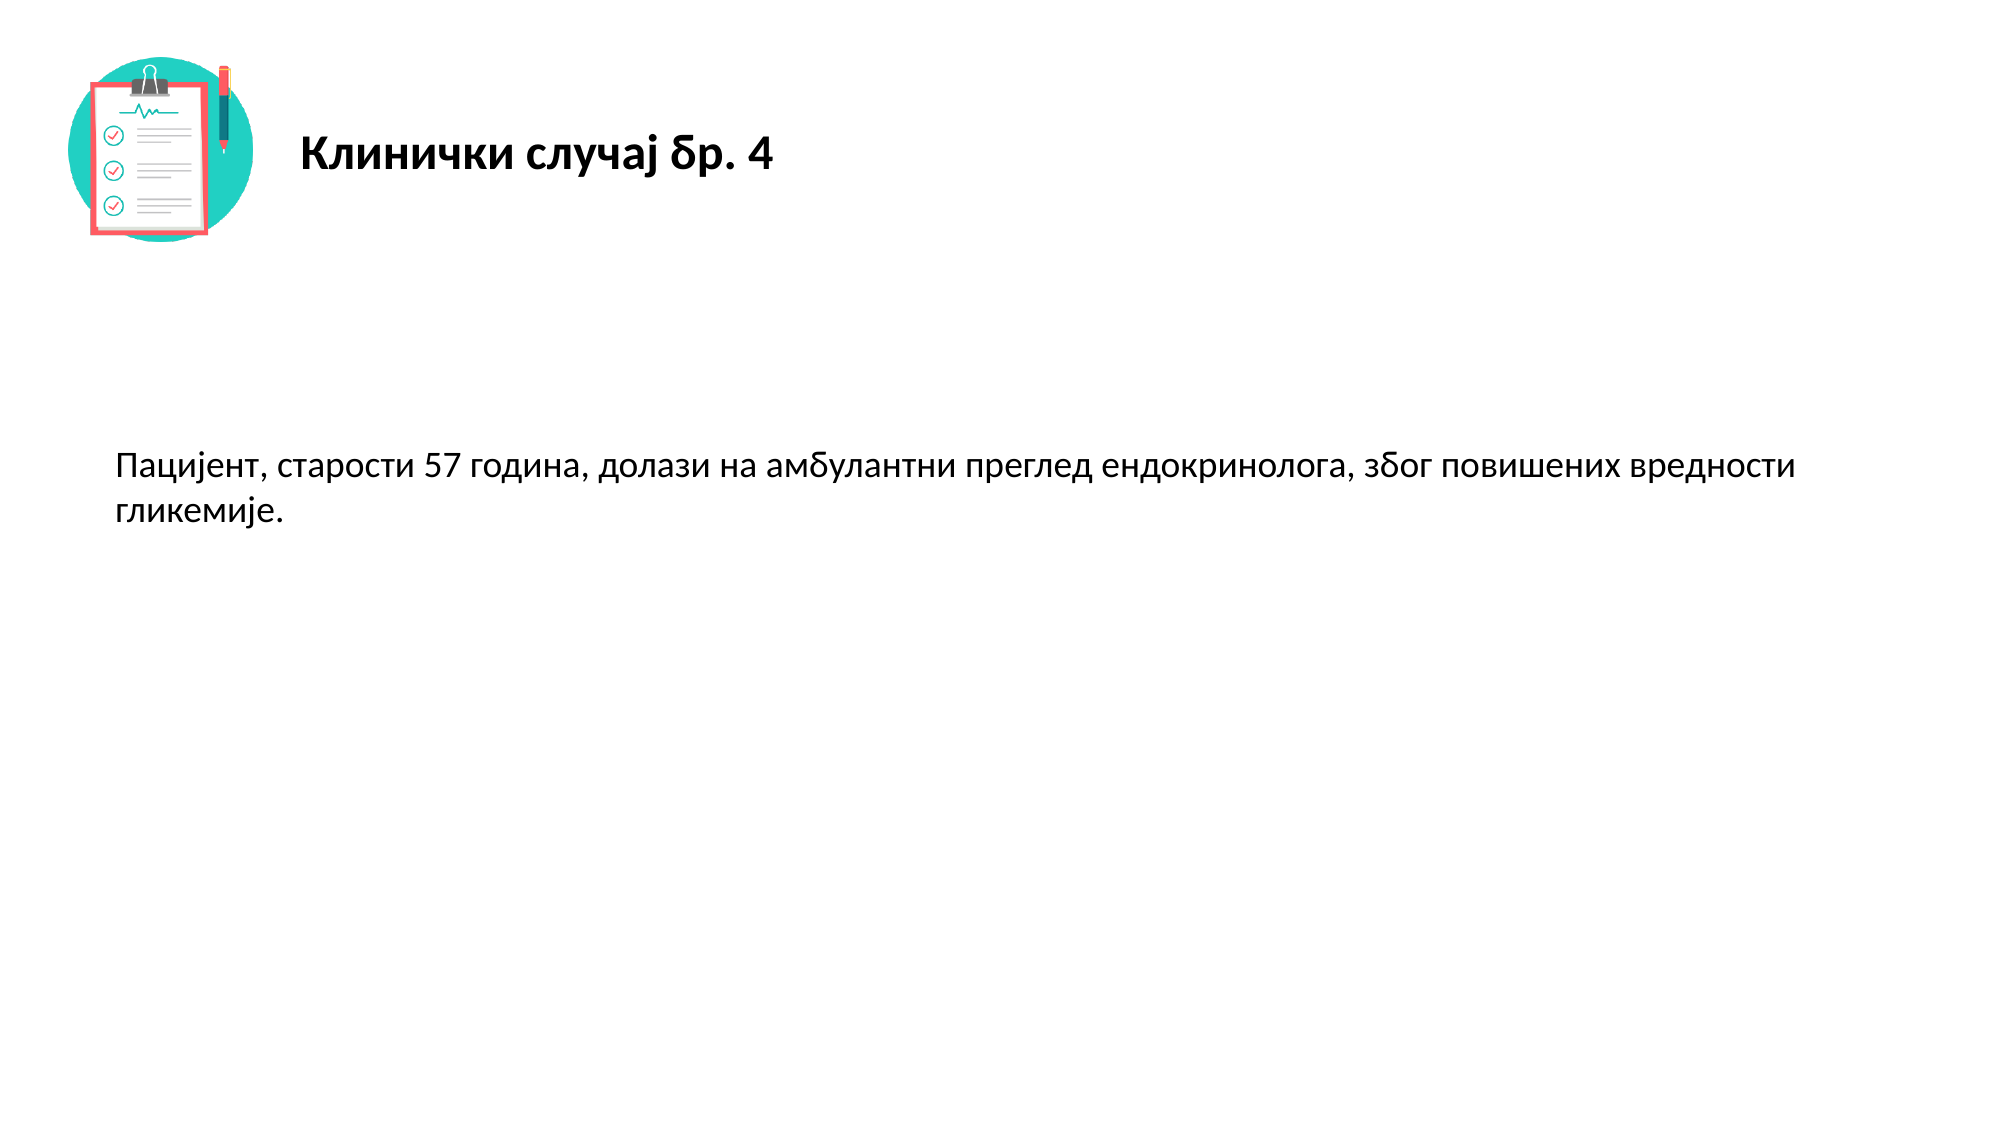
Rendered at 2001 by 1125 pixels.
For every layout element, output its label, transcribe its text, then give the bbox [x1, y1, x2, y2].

text_box Клинички случај бр. 4 [285, 111, 789, 187]
text_box Пацијент, старости 57 година, долази на амбулантни преглед ендокринолога, због повишених вредности гликемије. [100, 432, 1813, 538]
picture [68, 57, 253, 242]
